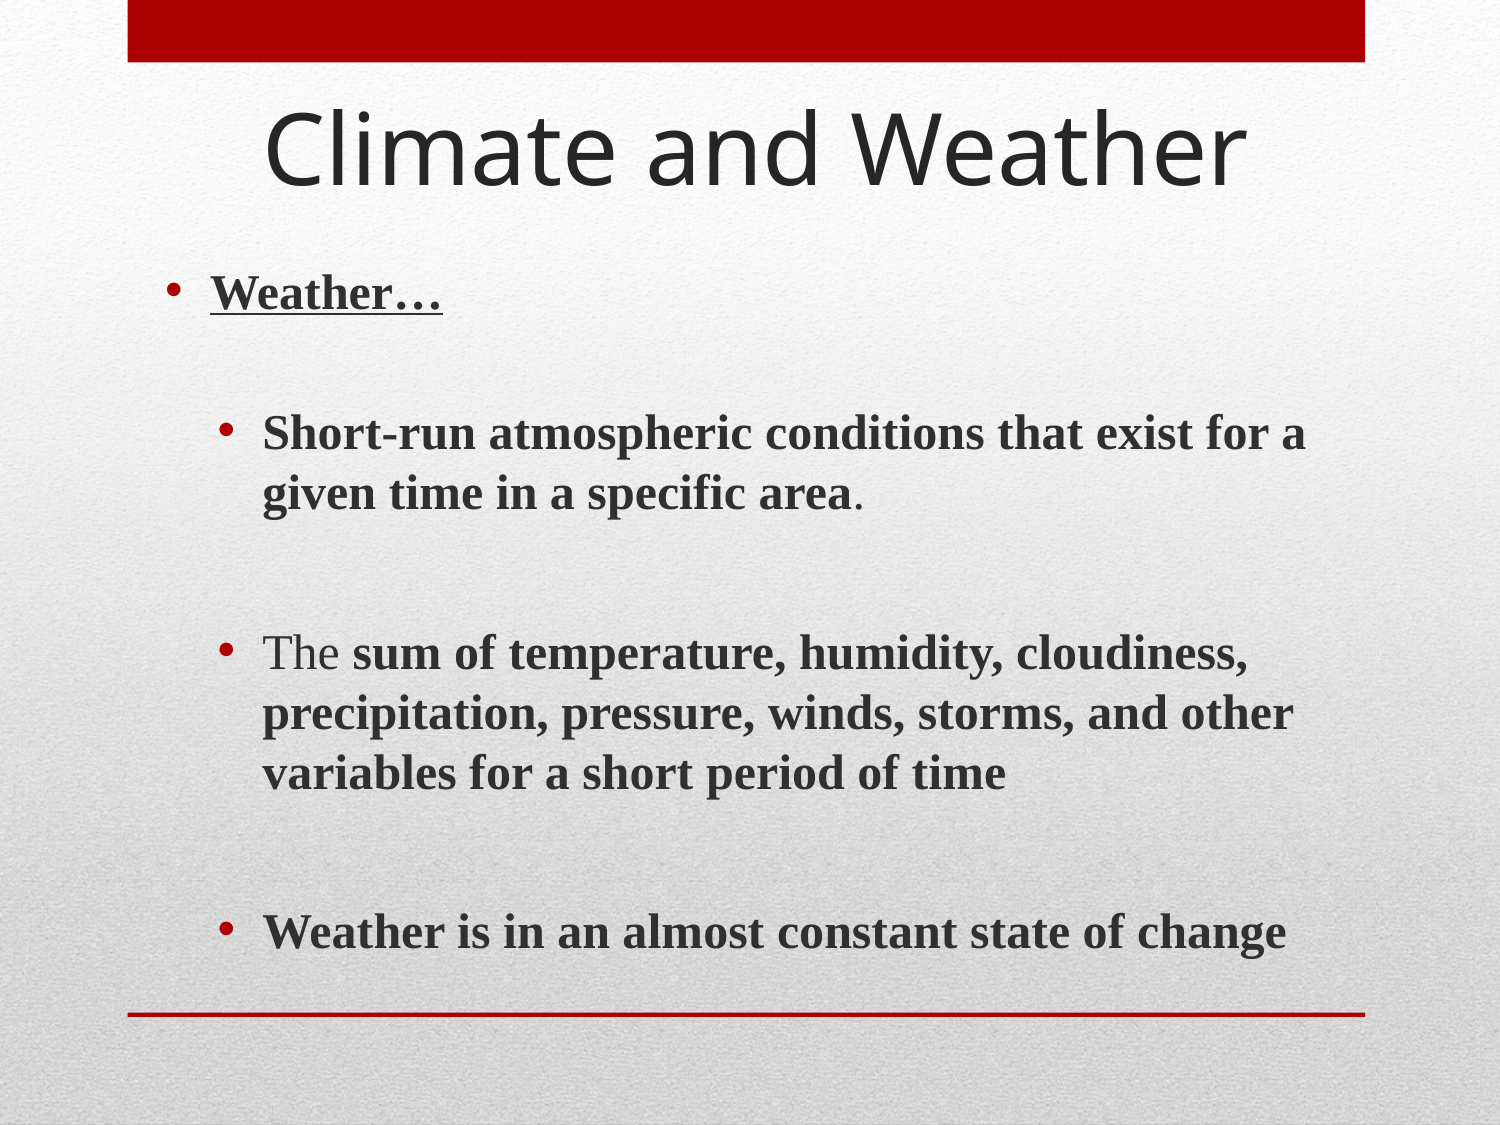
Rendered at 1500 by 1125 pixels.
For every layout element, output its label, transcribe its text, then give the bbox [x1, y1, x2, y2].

title Climate and Weather [187, 24, 1325, 213]
list Weather… Short-run atmospheric conditions that exist for a given time in a specific area. The sum of temperature, humidity, cloudiness, precipitation, pressure, winds, storms, and other variables for a short period of time Weather is in an almost constant state of change [150, 237, 1338, 981]
